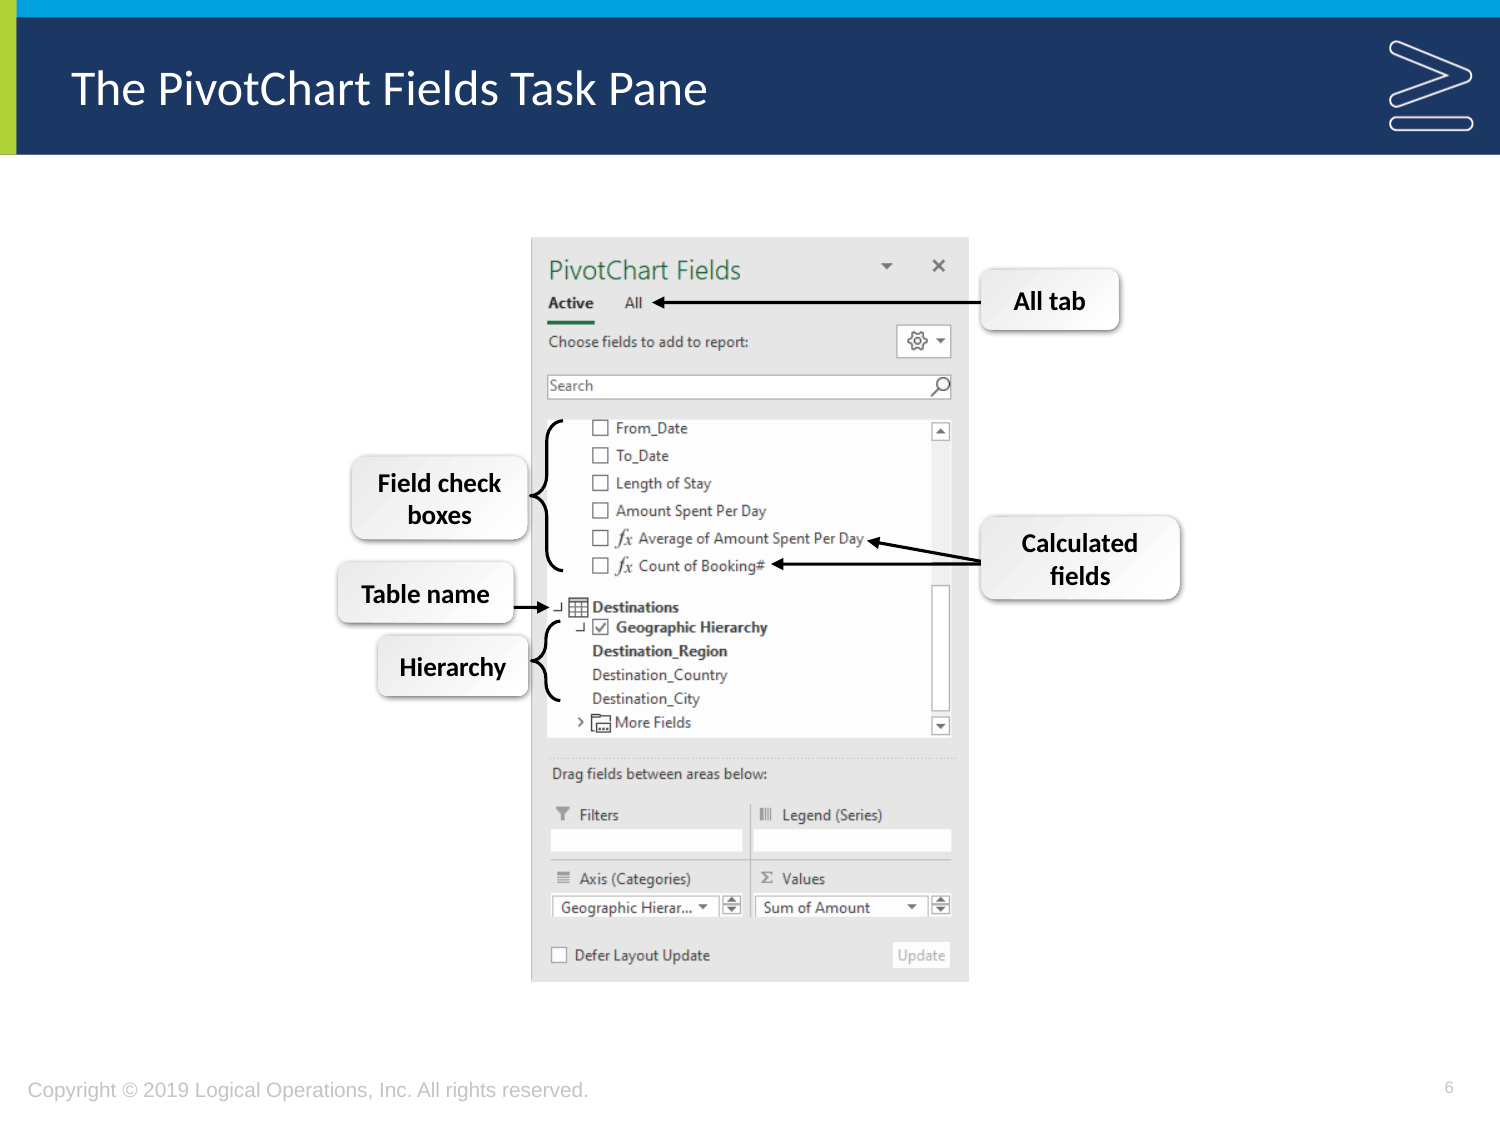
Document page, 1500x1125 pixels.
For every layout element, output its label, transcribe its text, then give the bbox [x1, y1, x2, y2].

text_box Calculated fields [978, 514, 1182, 602]
picture [1350, 18, 1500, 155]
slide_number 6 [1118, 1057, 1469, 1118]
text_box All tab [978, 267, 1121, 332]
title The PivotChart Fields Task Pane [56, 16, 1350, 155]
text_box Hierarchy [375, 633, 525, 699]
picture [0, 0, 56, 155]
text_box Field check boxes [349, 454, 525, 542]
text_box Table name [336, 560, 516, 625]
picture [530, 237, 970, 982]
